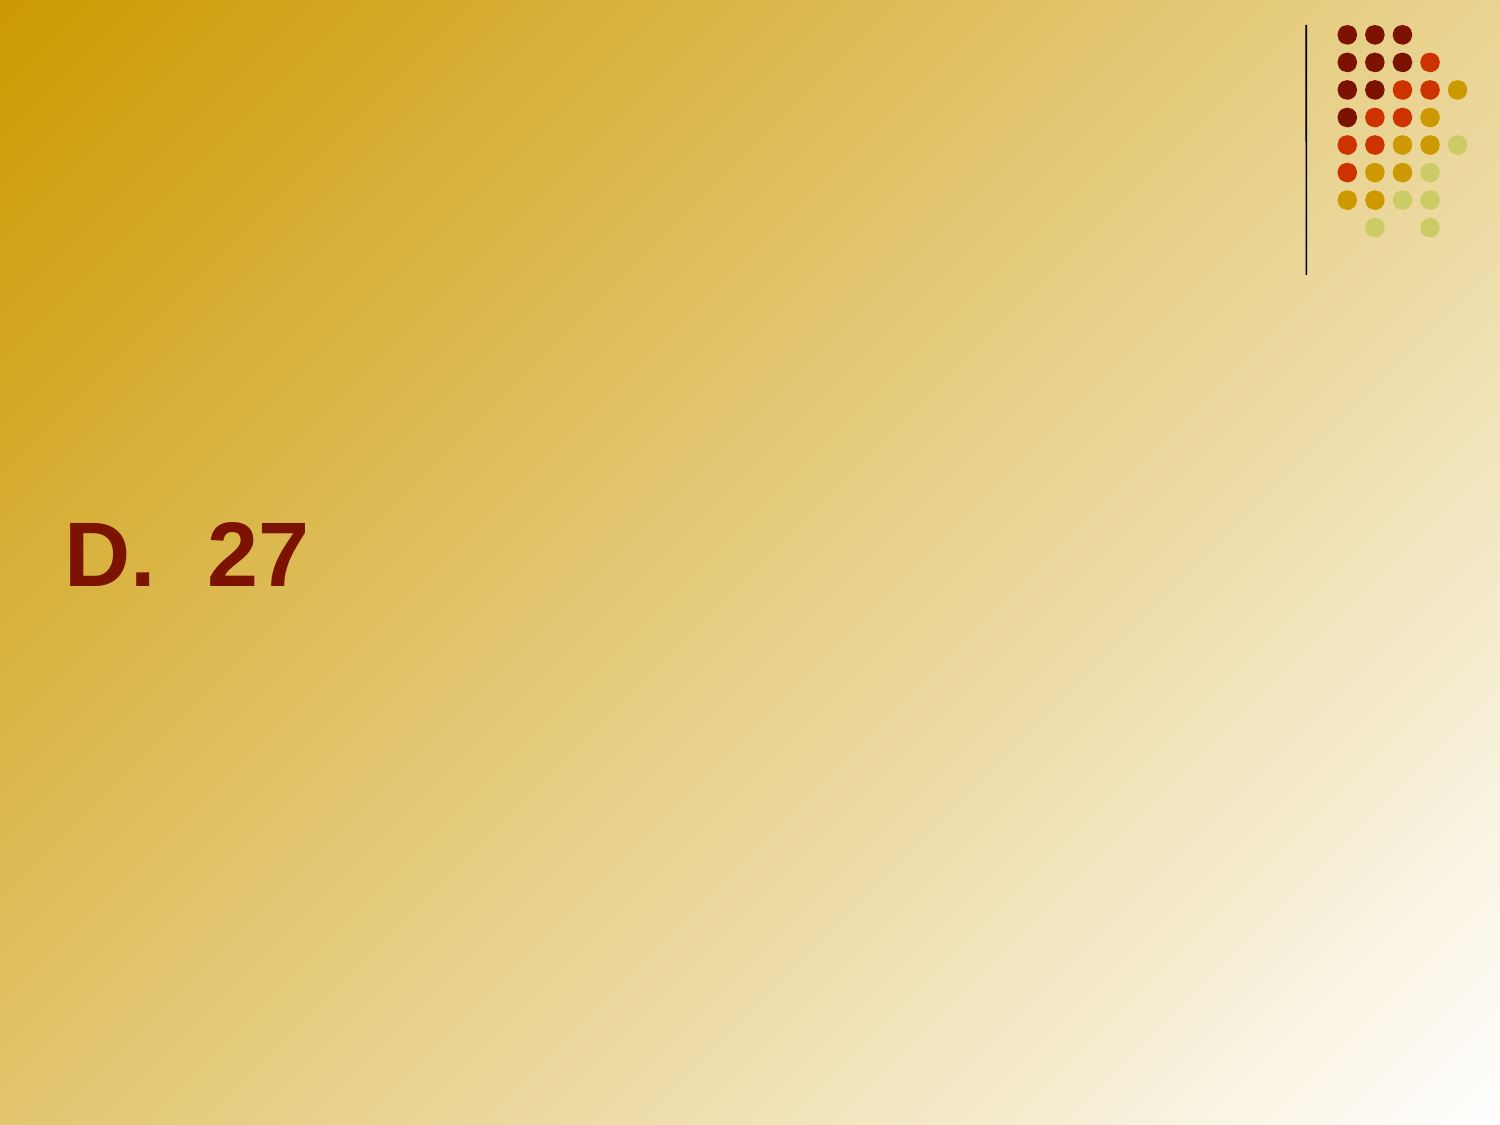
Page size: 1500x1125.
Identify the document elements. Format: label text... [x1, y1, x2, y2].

text_box D. 27 [50, 487, 1363, 613]
